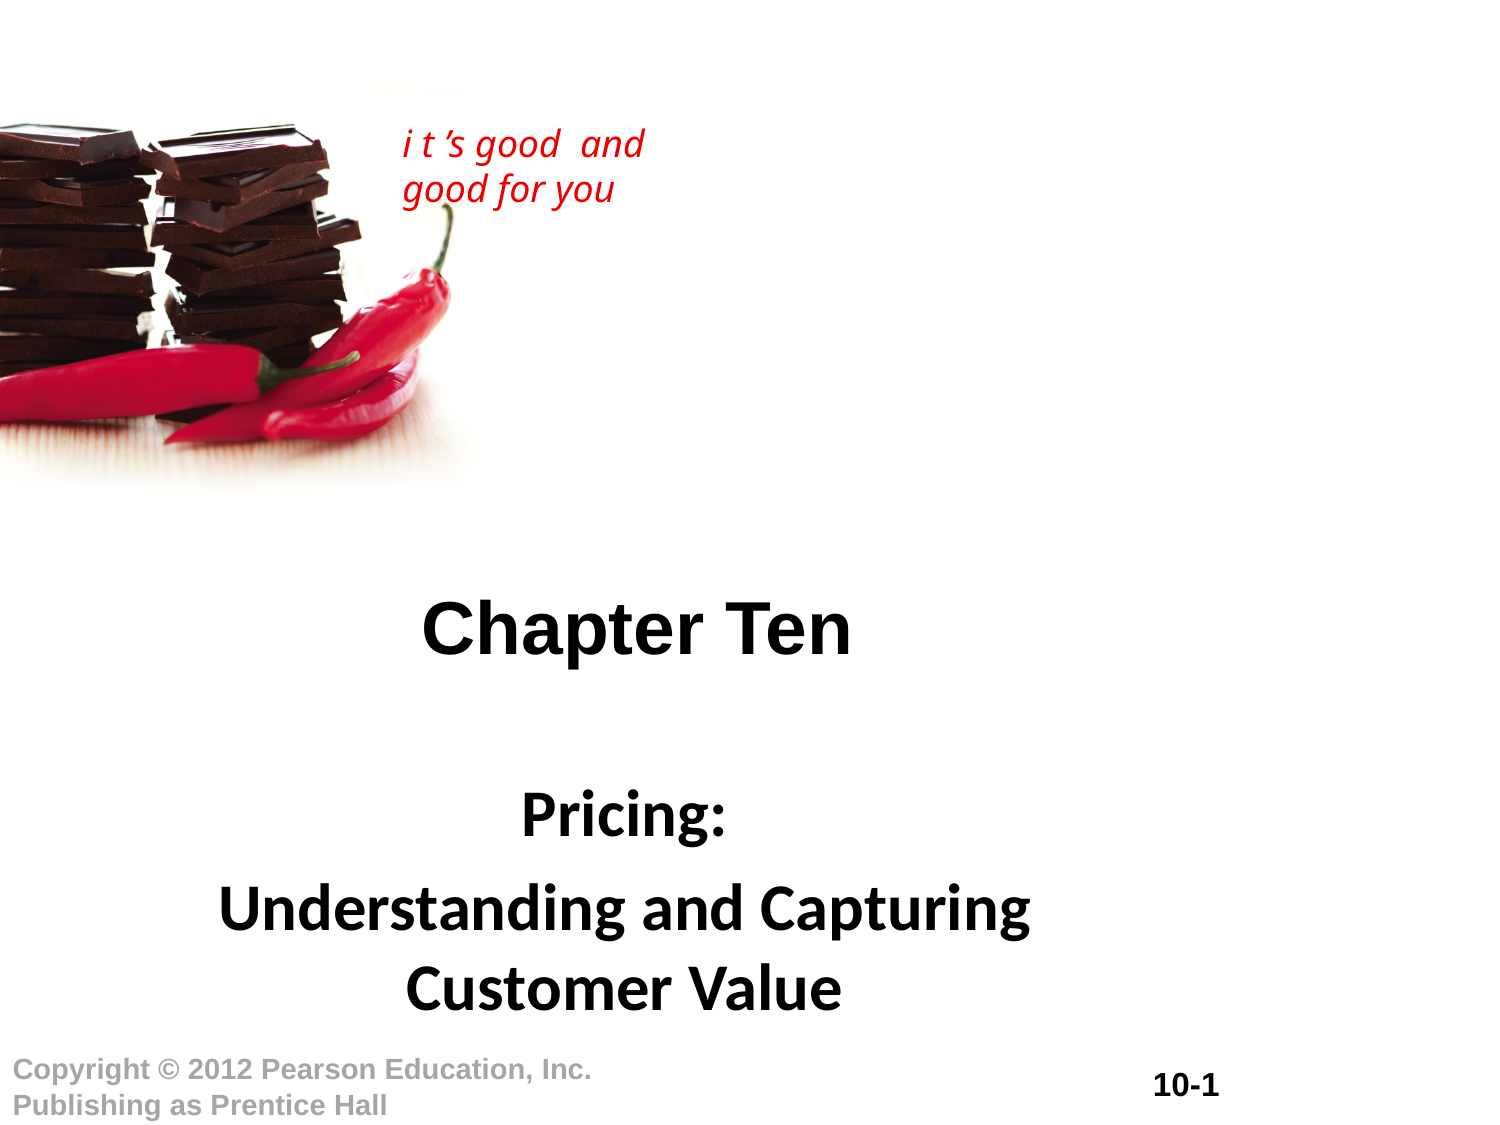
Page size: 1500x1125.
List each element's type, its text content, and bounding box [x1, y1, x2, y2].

title Chapter Ten [49, 458, 1226, 701]
picture [480, 139, 491, 155]
subtitle Pricing: Understanding and Capturing Customer Value [99, 762, 1151, 1051]
picture [0, 87, 495, 500]
